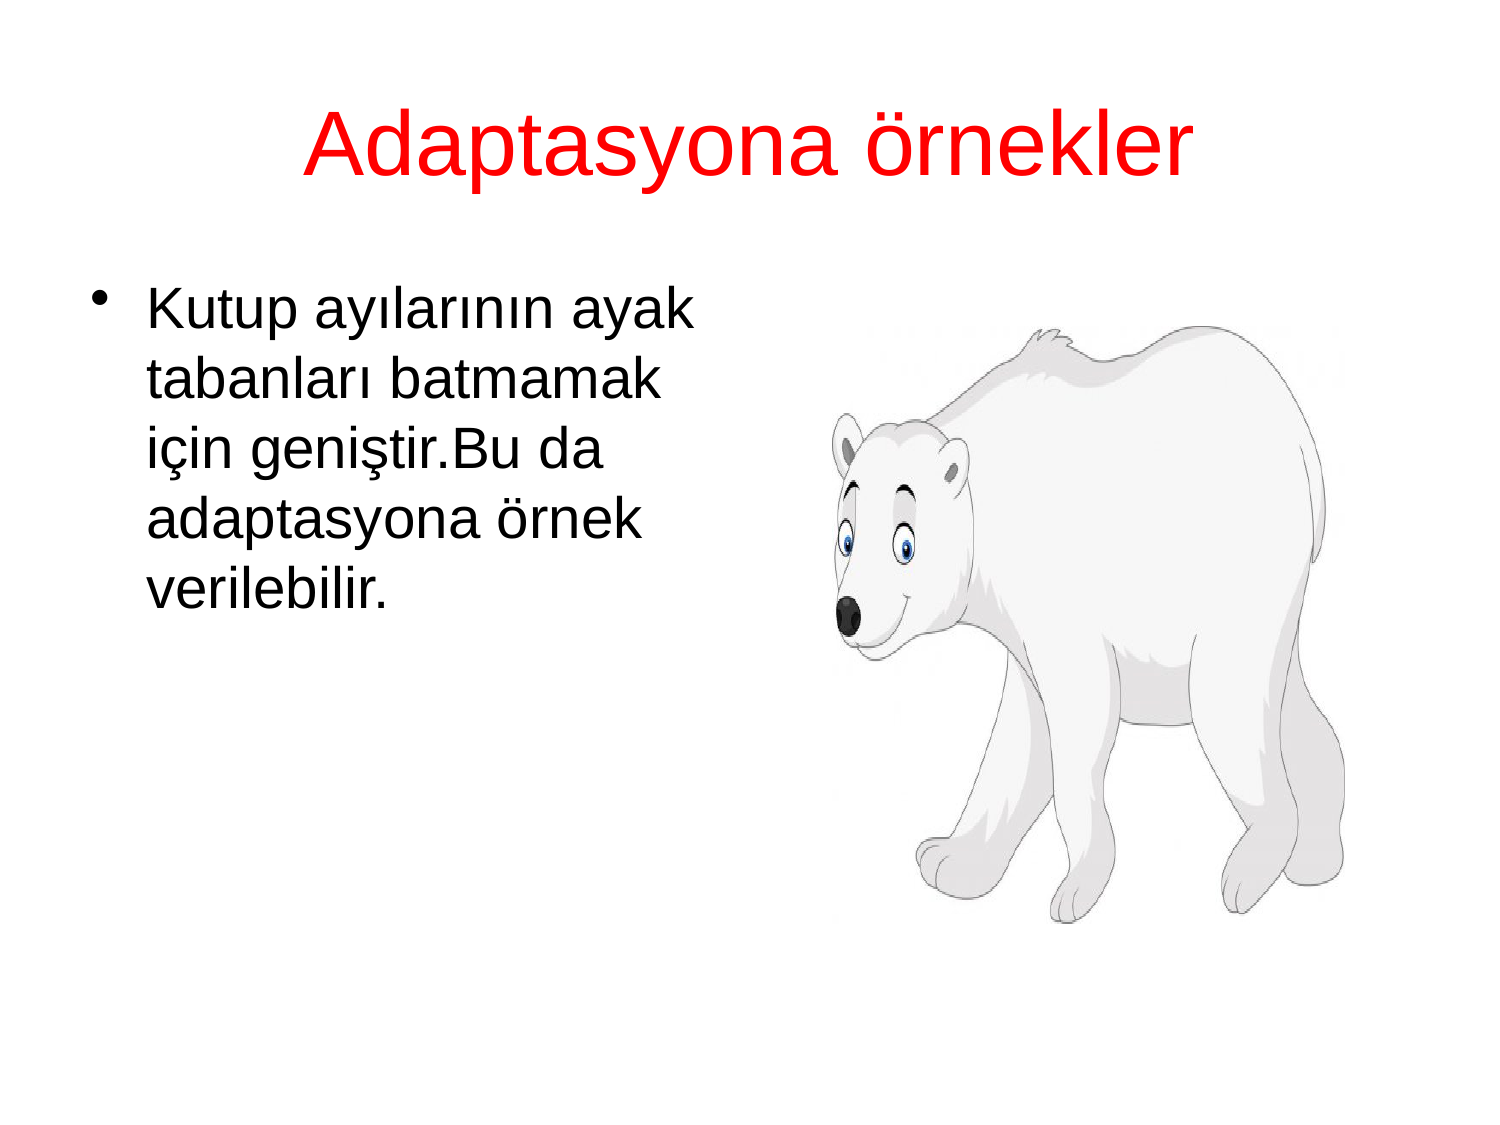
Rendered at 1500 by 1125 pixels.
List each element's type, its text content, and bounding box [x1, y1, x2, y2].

picture [832, 326, 1345, 924]
title Adaptasyona örnekler [75, 45, 1425, 233]
list Kutup ayılarının ayak tabanları batmamak için geniştir.Bu da adaptasyona örnek verilebilir. [75, 262, 738, 1005]
